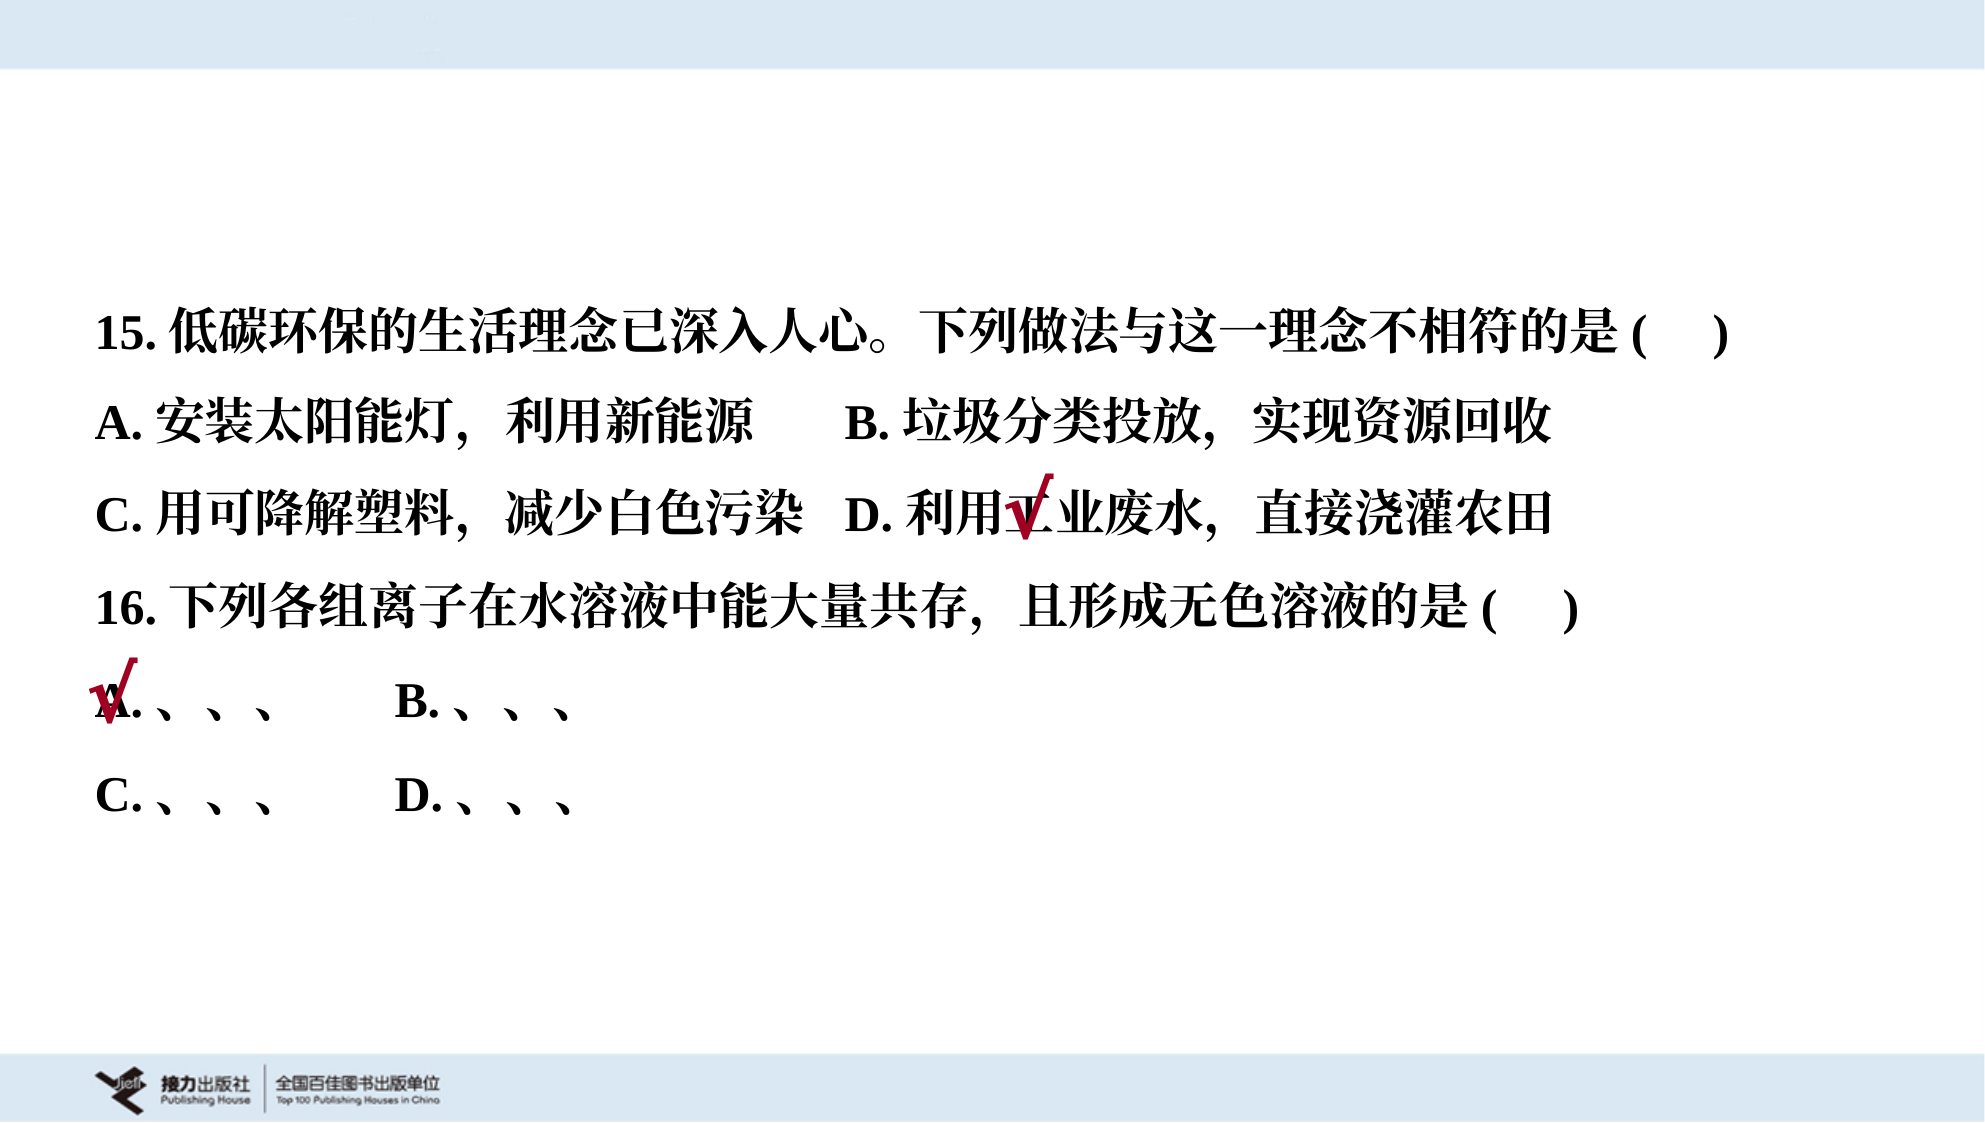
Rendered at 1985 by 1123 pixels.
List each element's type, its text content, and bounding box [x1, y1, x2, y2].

picture [0, 0, 1985, 1122]
text_box √ [86, 645, 139, 738]
text_box 15.低碳环保的生活理念已深入人心。下列做法与这一理念不相符的是( ) [94, 271, 1892, 357]
text_box A.安装太阳能灯，利用新能源 B.垃圾分类投放，实现资源回收 C.用可降解塑料，减少白色污染 D.利用工业废水，直接浇灌农田 [94, 357, 1892, 542]
text_box 16.下列各组离子在水溶液中能大量共存，且形成无色溶液的是( ) [94, 547, 1892, 636]
text_box √ [1002, 461, 1055, 554]
